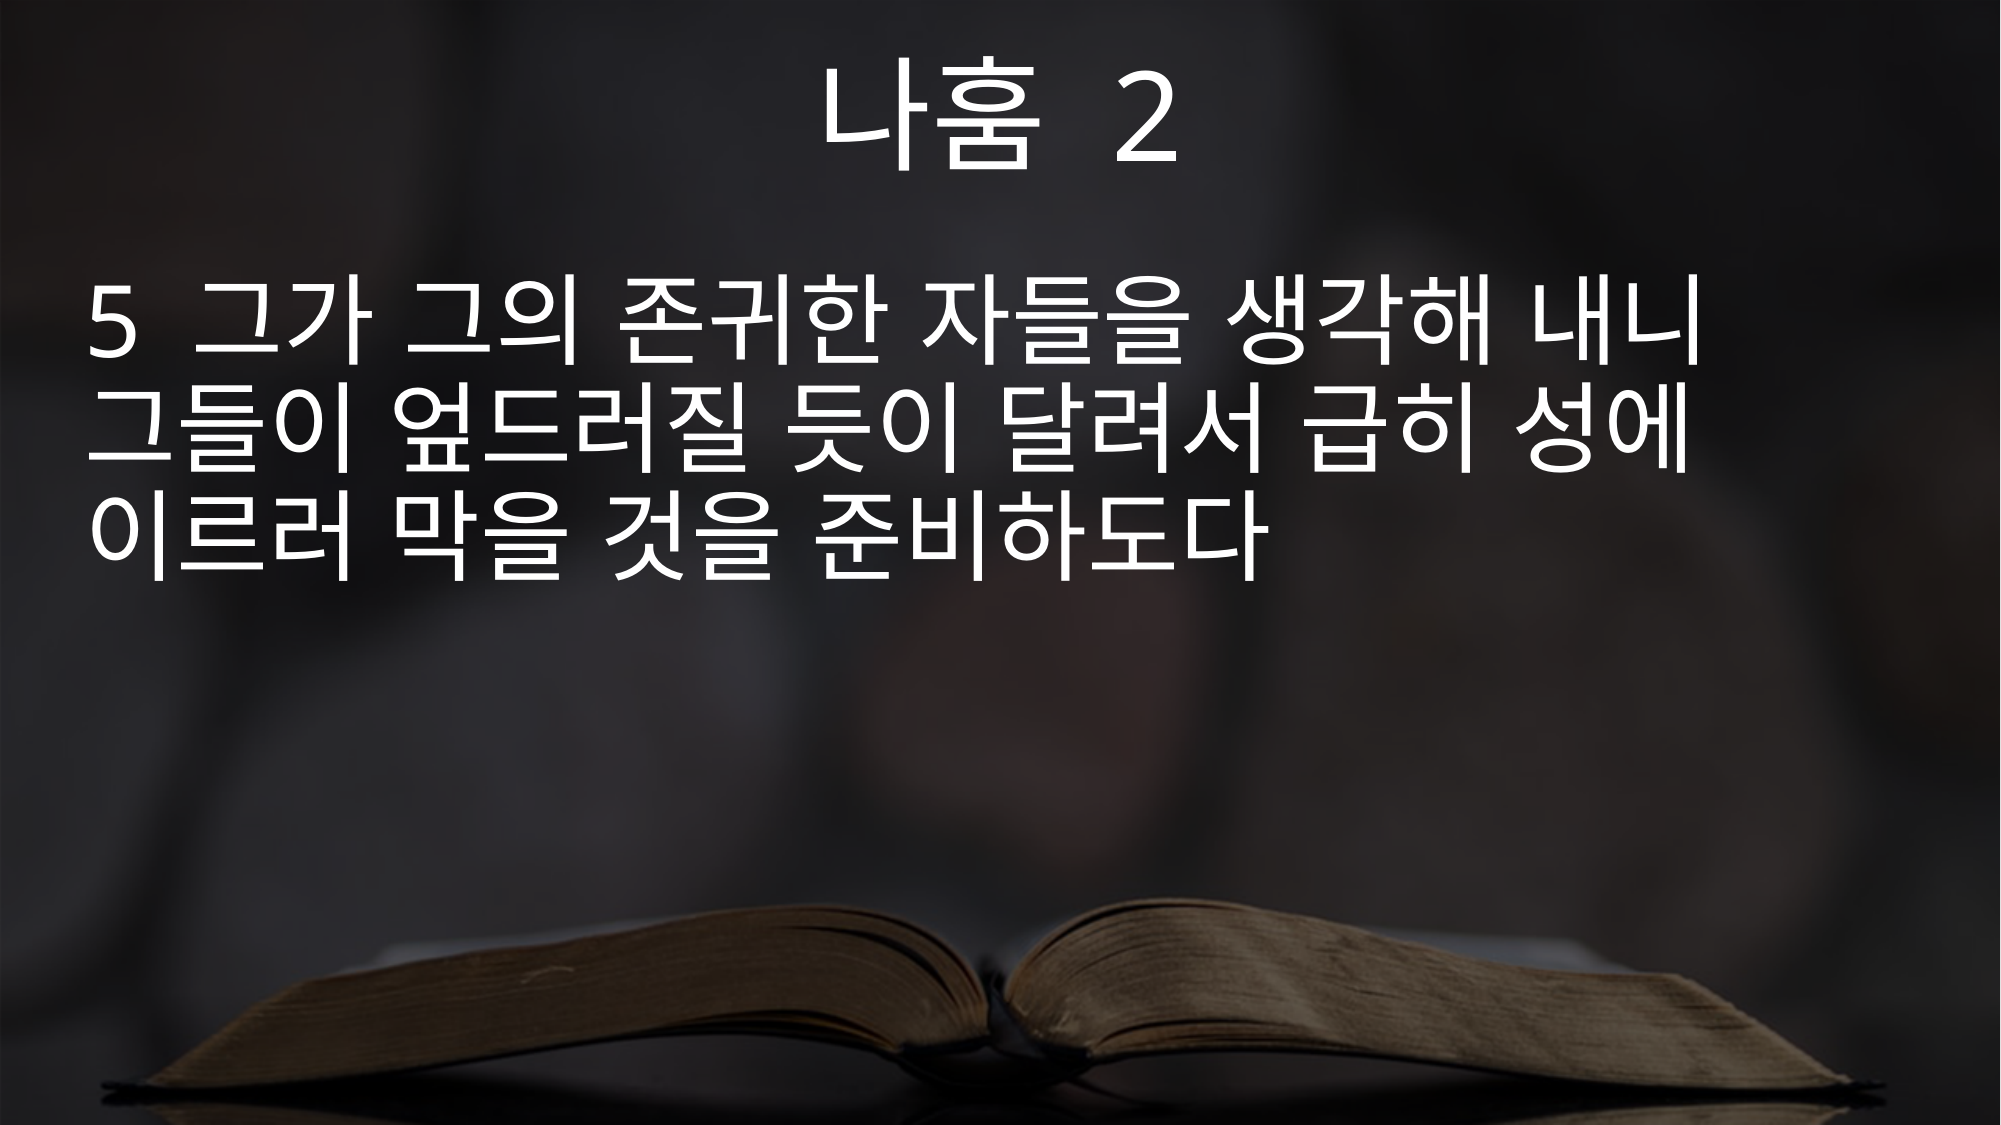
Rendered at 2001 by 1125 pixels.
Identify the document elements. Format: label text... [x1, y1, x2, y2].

list 5 그가 그의 존귀한 자들을 생각해 내니 그들이 엎드러질 듯이 달려서 급히 성에 이르러 막을 것을 준비하도다 [69, 263, 1953, 423]
footer 나훔 2 [0, 32, 2000, 192]
picture [0, 0, 2001, 1125]
